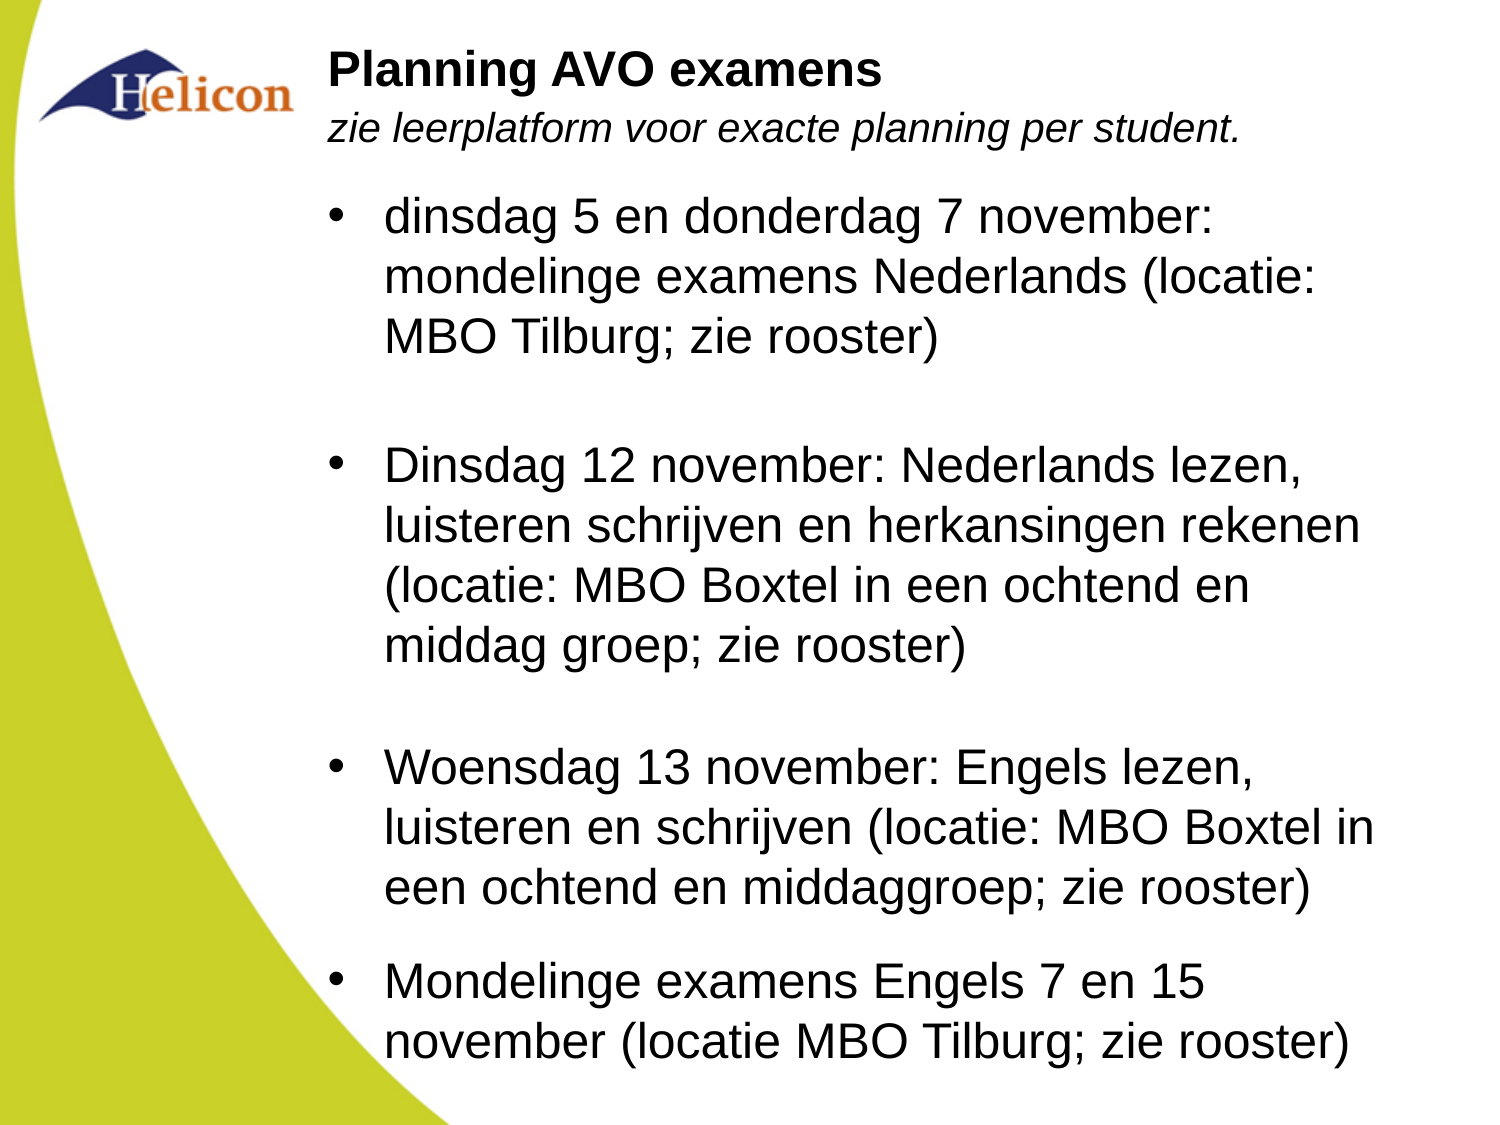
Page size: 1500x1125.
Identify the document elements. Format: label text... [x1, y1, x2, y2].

text_box Planning AVO examens zie leerplatform voor exacte planning per student. dinsdag 5 en donderdag 7 november: mondelinge examens Nederlands (locatie: MBO Tilburg; zie rooster) Dinsdag 12 november: Nederlands lezen, luisteren schrijven en herkansingen rekenen (locatie: MBO Boxtel in een ochtend en middag groep; zie rooster) Woensdag 13 november: Engels lezen, luisteren en schrijven (locatie: MBO Boxtel in een ochtend en middaggroep; zie rooster) Mondelinge examens Engels 7 en 15 november (locatie MBO Tilburg; zie rooster) [312, 28, 1412, 1125]
picture [0, 0, 1500, 1125]
